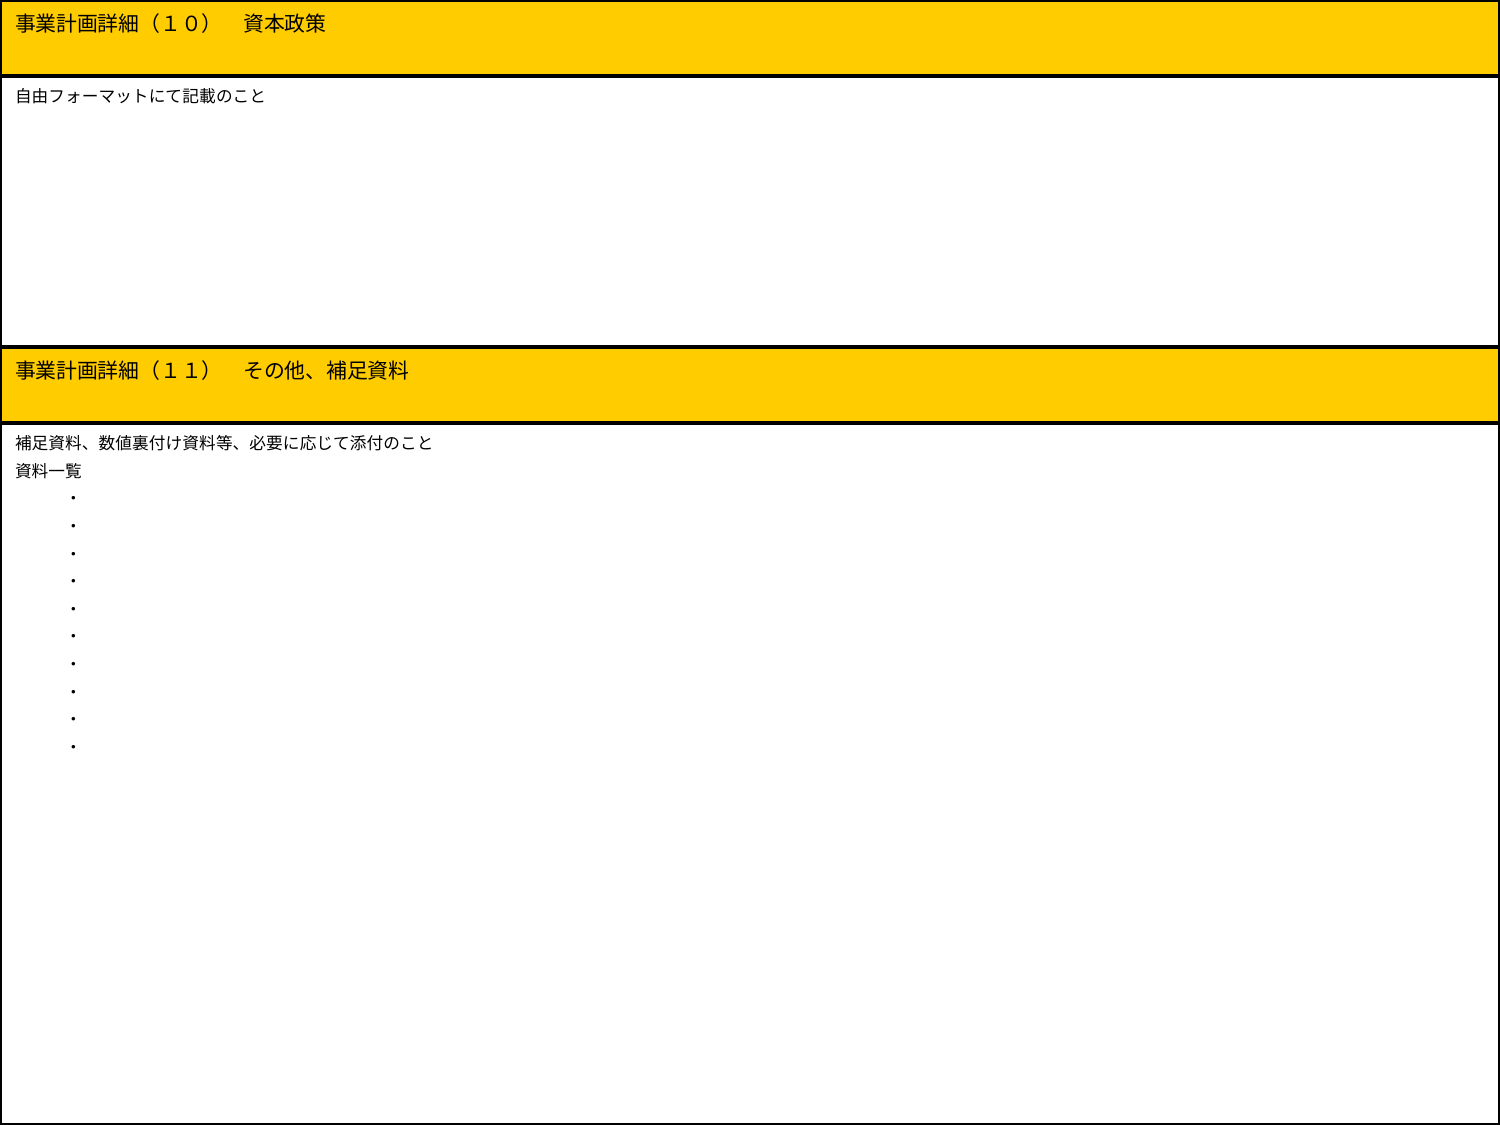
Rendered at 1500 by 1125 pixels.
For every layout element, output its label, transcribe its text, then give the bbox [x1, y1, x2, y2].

table_header 事業計画詳細（１０） 資本政策 [2, 2, 1498, 74]
table_cell 補足資料、数値裏付け資料等、必要に応じて添付のこと 資料一覧 ・ ・ ・ ・ ・ ・ ・ ・ ・ ・ [2, 425, 1498, 1123]
table_cell 自由フォーマットにて記載のこと [2, 78, 1498, 345]
table_cell 事業計画詳細（１１） その他、補足資料 [2, 349, 1498, 421]
